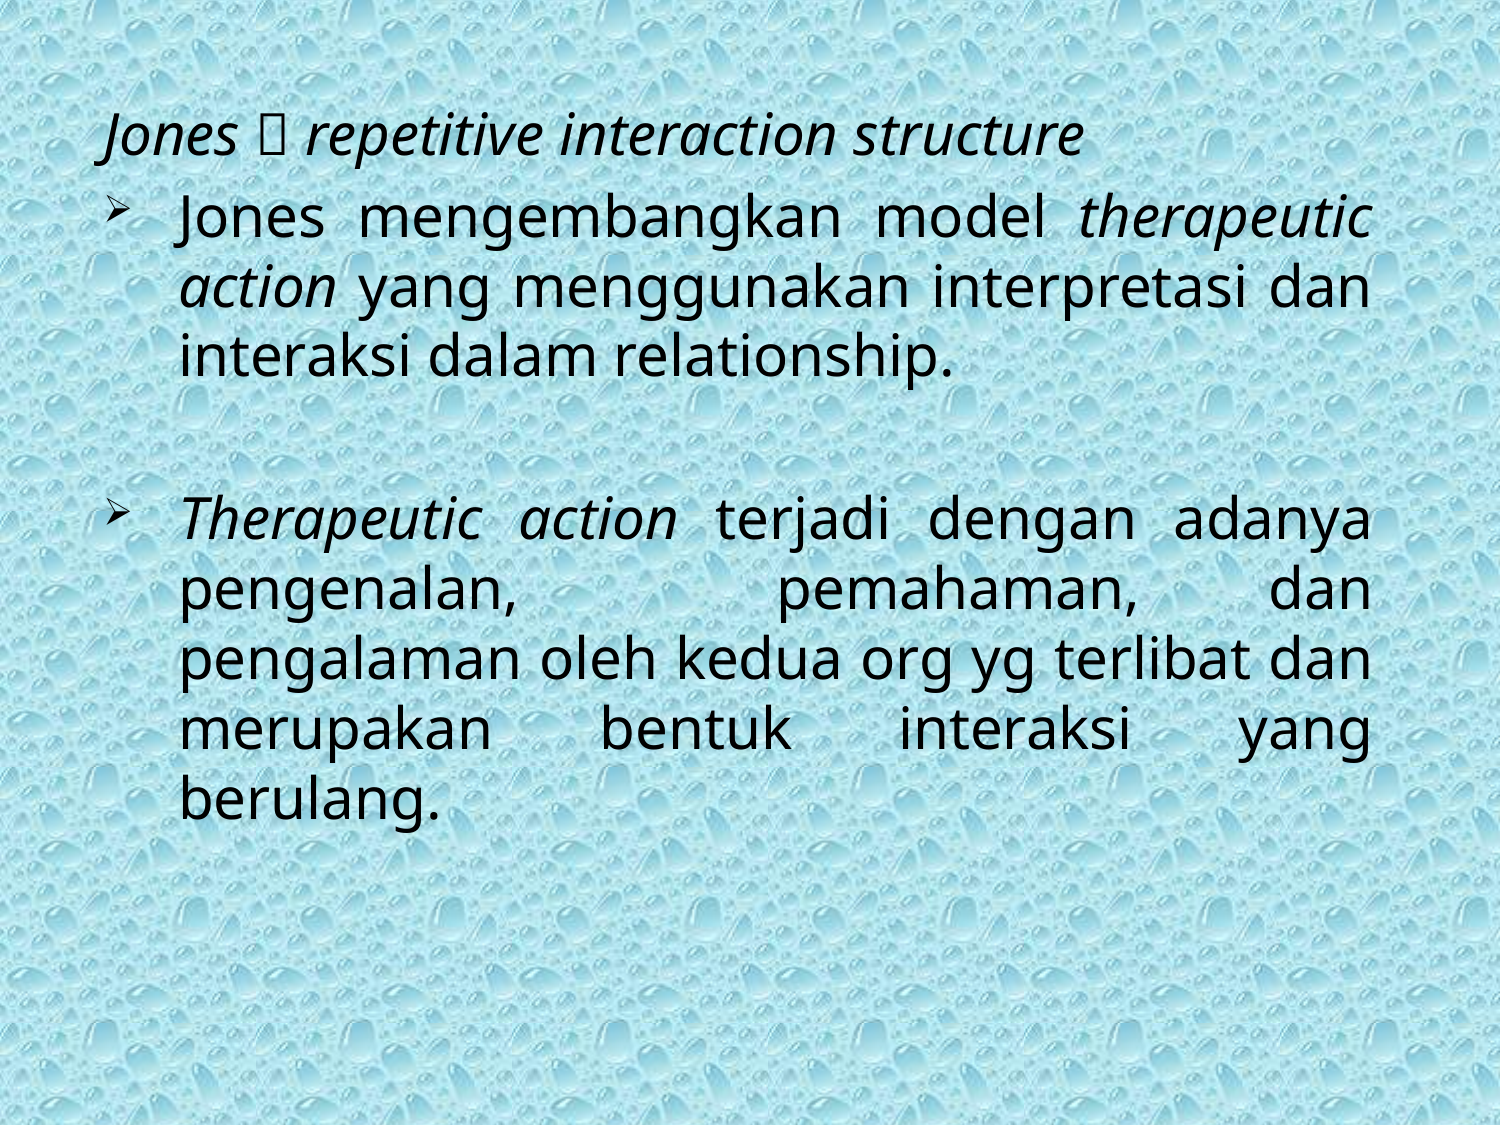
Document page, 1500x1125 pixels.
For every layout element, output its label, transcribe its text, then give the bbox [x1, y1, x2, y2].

picture [0, 0, 1500, 1125]
subtitle Jones  repetitive interaction structure Jones mengembangkan model therapeutic action yang menggunakan interpretasi dan interaksi dalam relationship. Therapeutic action terjadi dengan adanya pengenalan, pemahaman, dan pengalaman oleh kedua org yg terlibat dan merupakan bentuk interaksi yang berulang. [88, 90, 1388, 1024]
